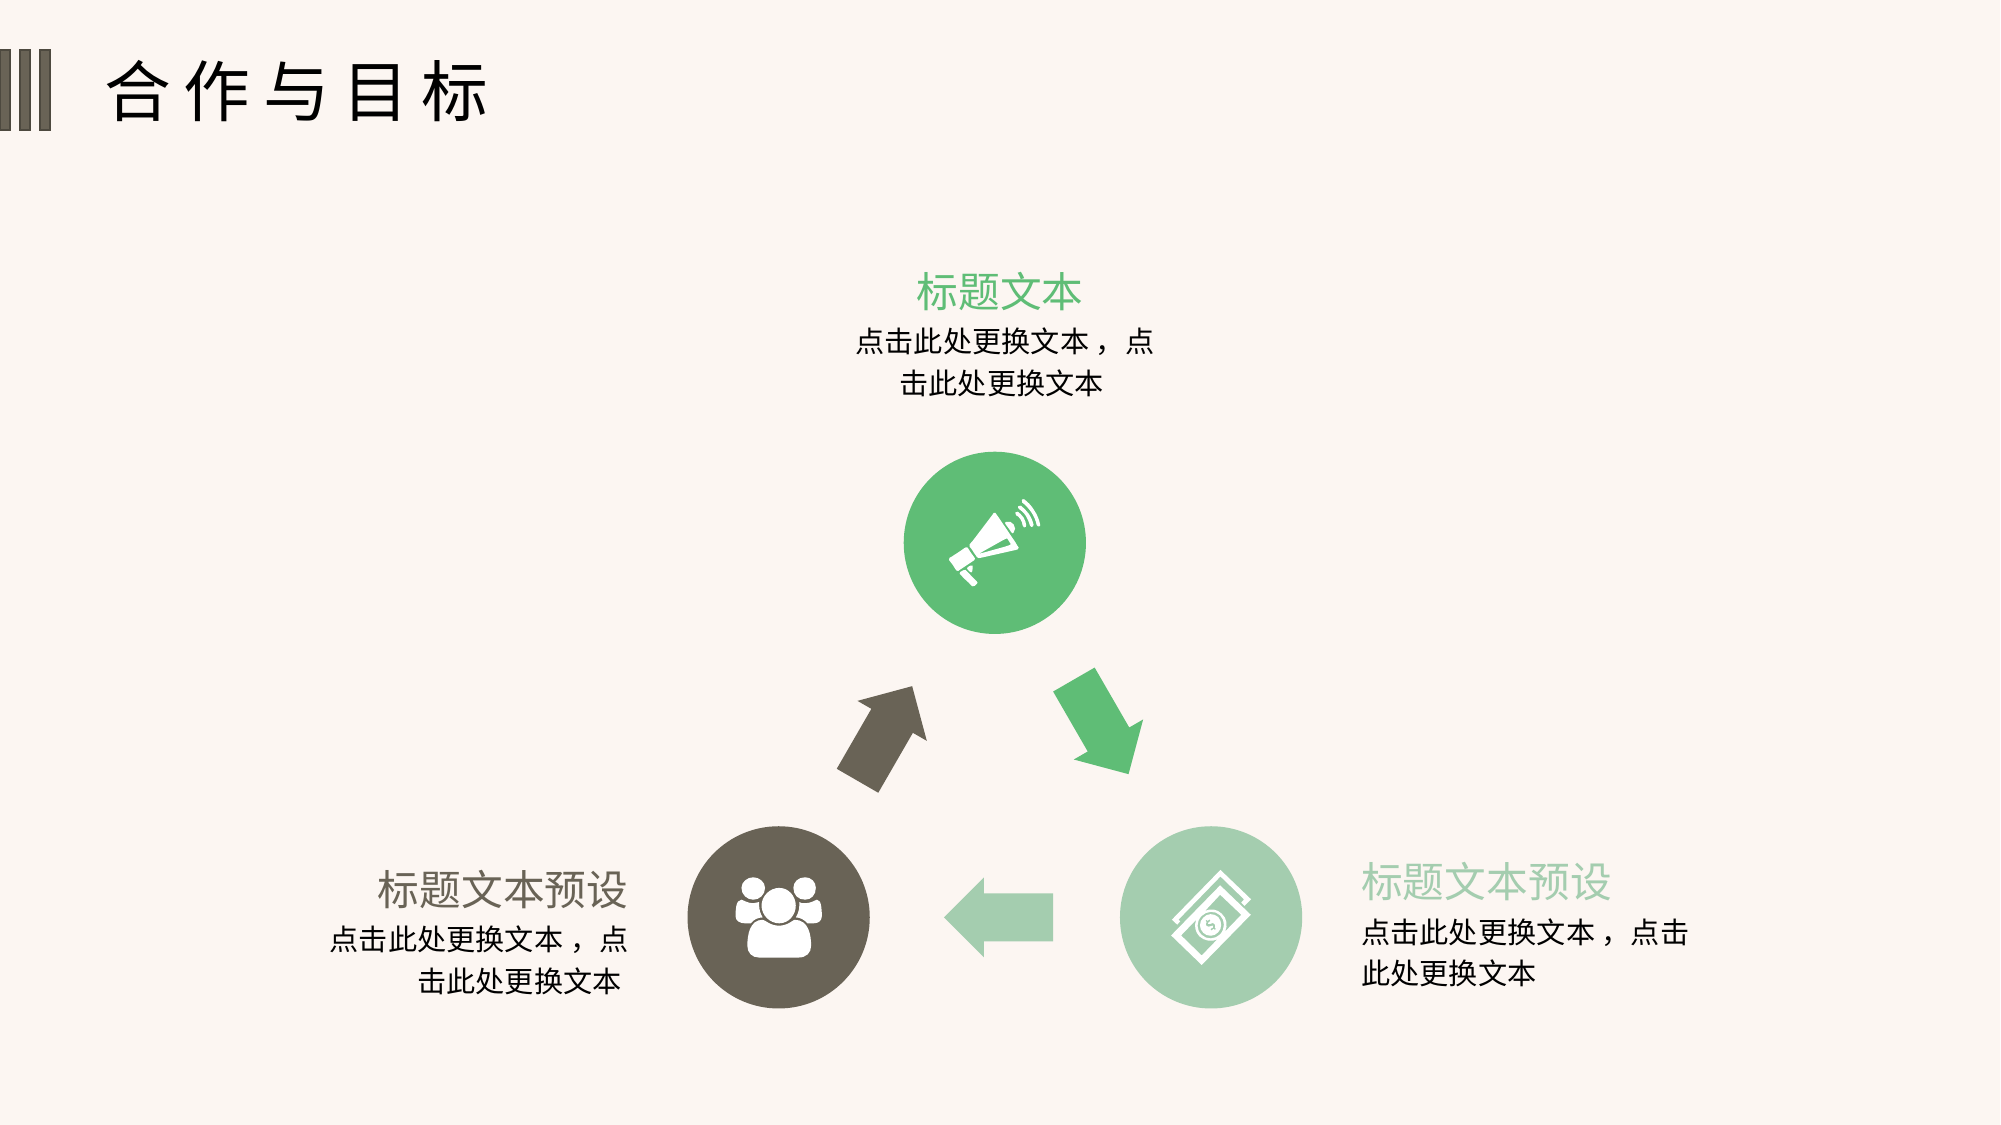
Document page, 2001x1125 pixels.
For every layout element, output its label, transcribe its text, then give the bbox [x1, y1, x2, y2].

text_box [0, 49, 50, 131]
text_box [295, 257, 1712, 1038]
text_box 合作与目标 [90, 41, 530, 137]
